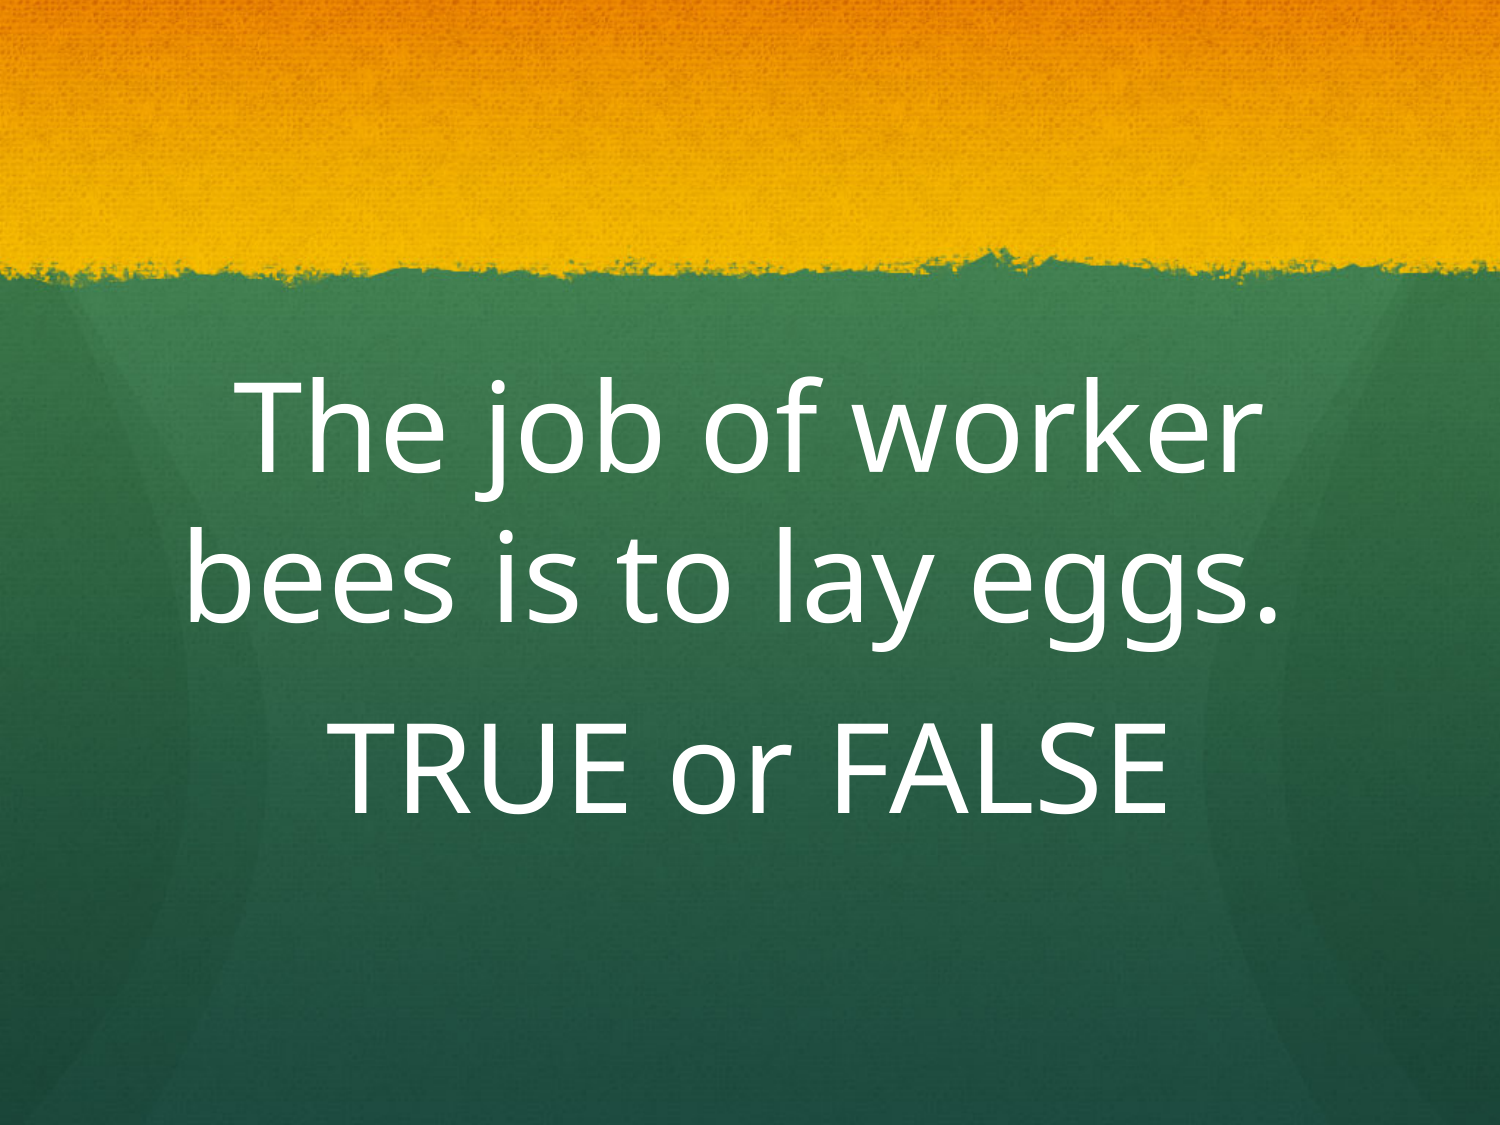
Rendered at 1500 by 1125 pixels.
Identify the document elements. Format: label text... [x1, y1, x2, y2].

list The job of worker bees is to lay eggs. TRUE or FALSE [125, 339, 1375, 1026]
picture [0, 0, 1500, 1125]
